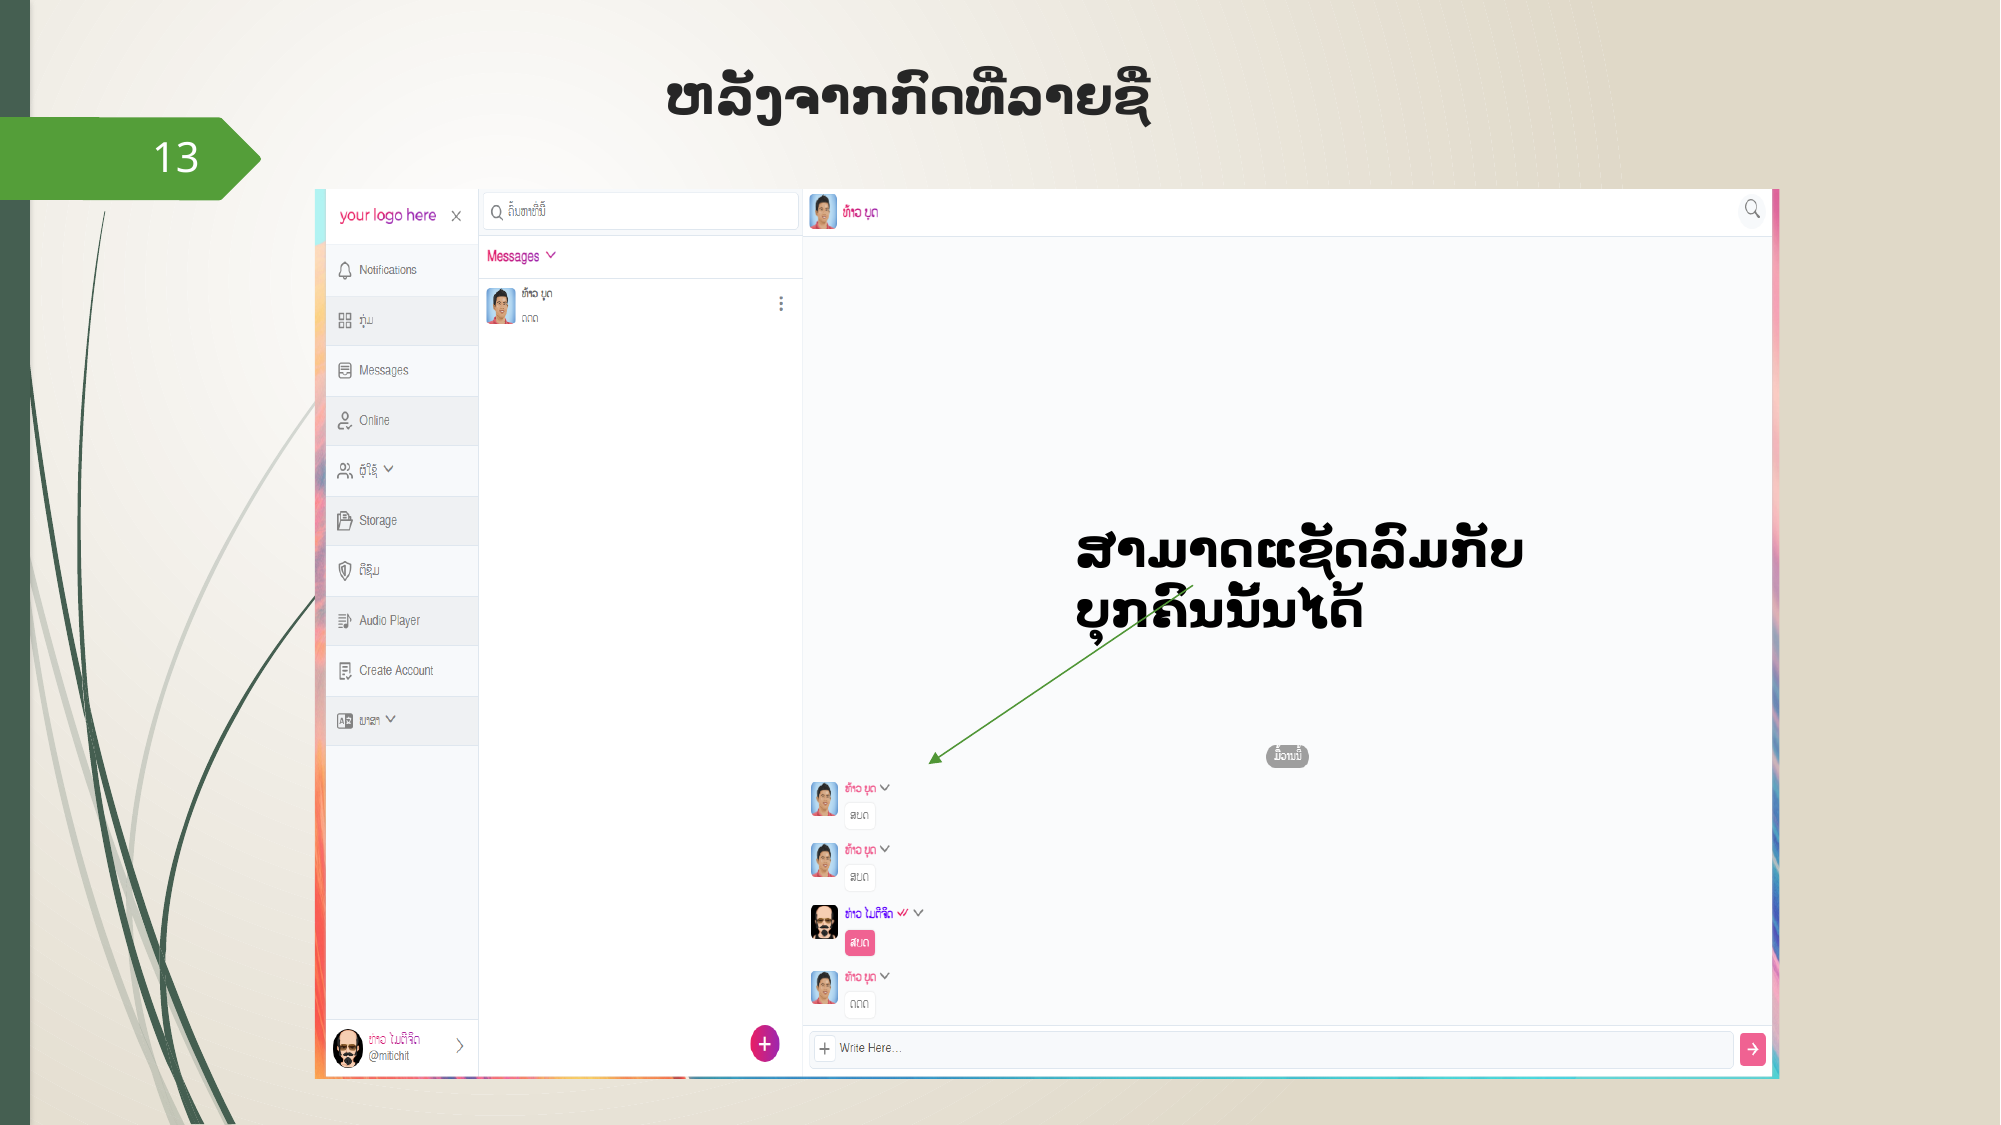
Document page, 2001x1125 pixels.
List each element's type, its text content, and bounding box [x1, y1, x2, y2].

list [314, 188, 1780, 1080]
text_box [928, 585, 1193, 765]
title ຫລັງຈາກກົດທີ່ລາຍຊື່ [650, 56, 1350, 146]
slide_number 13 [87, 129, 216, 190]
